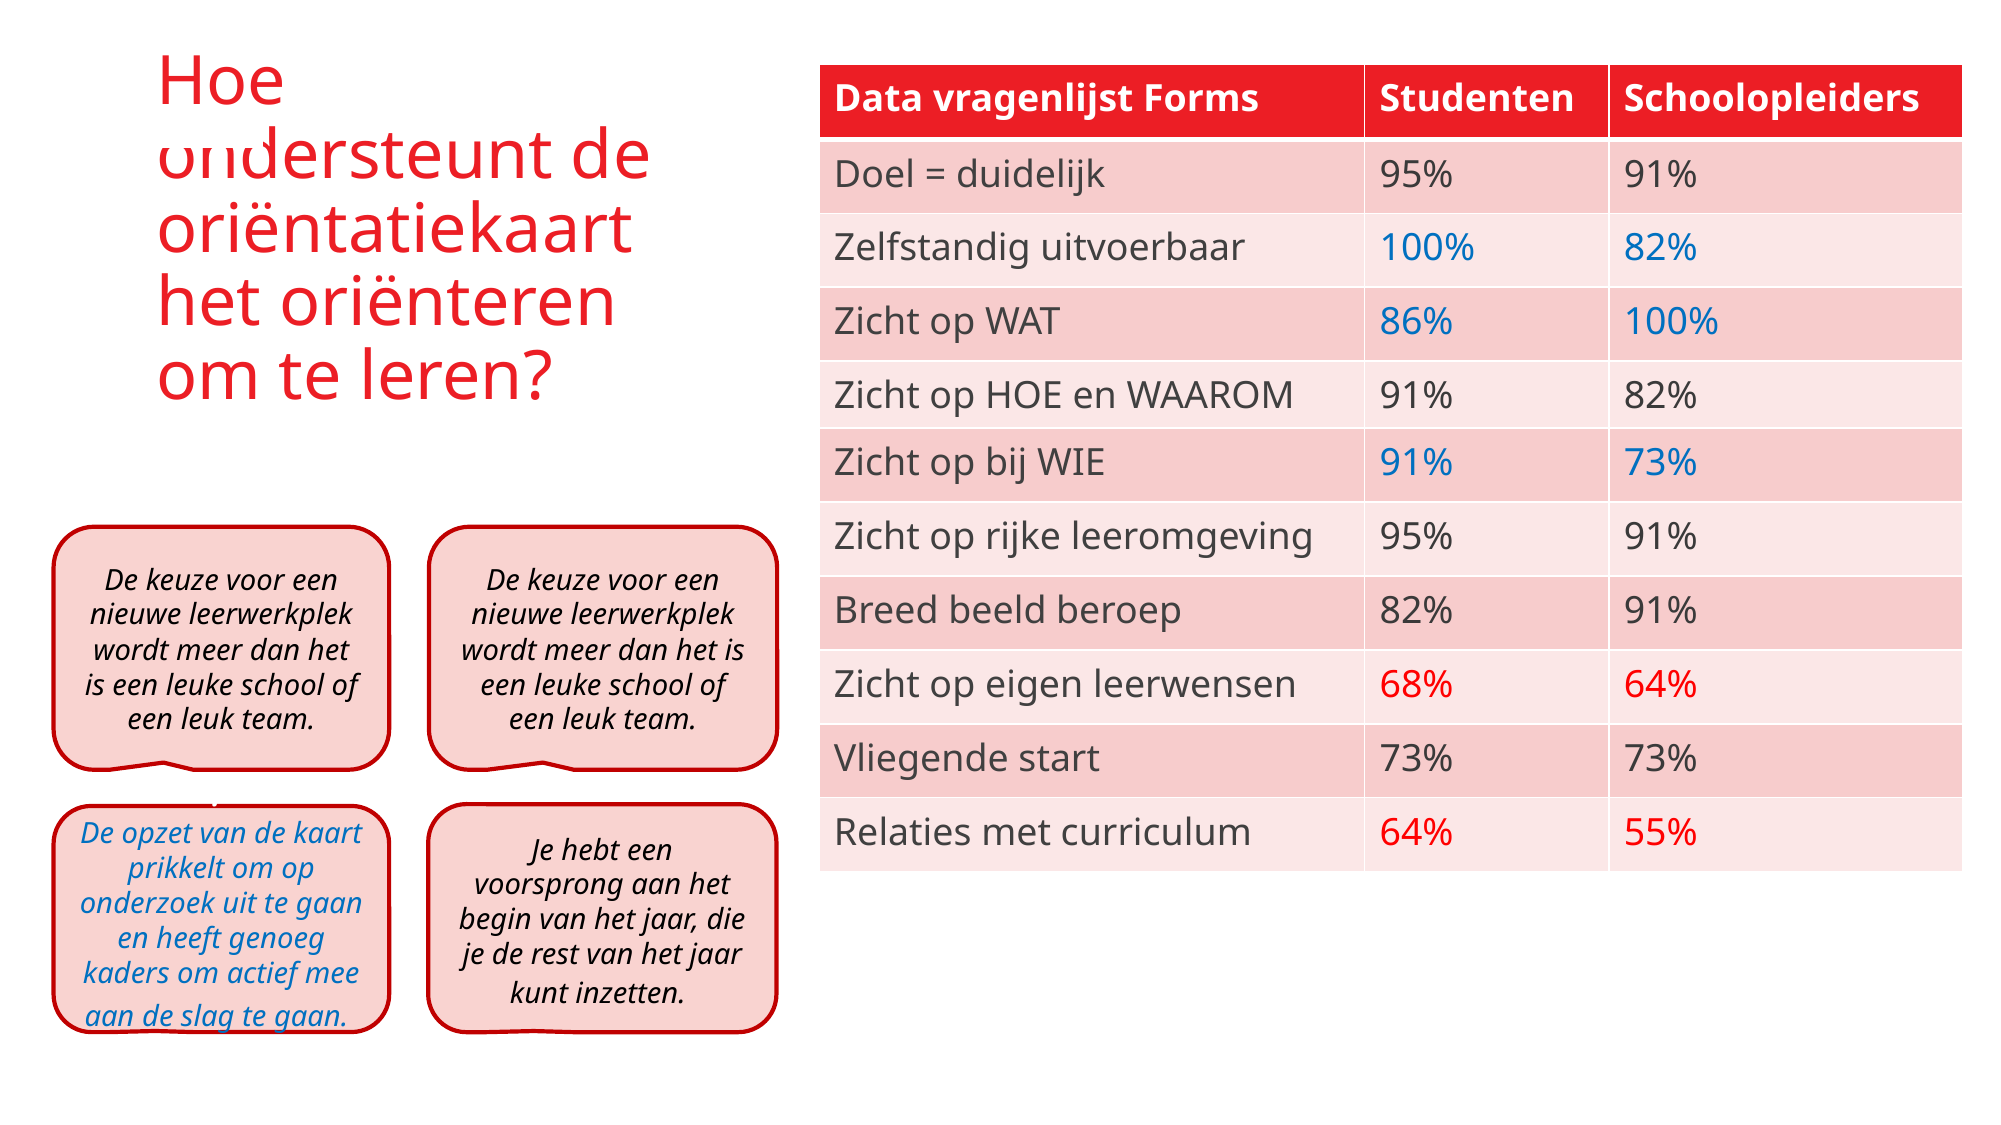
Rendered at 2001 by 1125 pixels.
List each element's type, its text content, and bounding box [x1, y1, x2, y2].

table_header Data vragenlijst Forms [820, 65, 1364, 137]
table_cell 86% [1365, 288, 1608, 360]
table_cell Zicht op rijke leeromgeving [820, 503, 1364, 575]
table_cell Zelfstandig uitvoerbaar [820, 214, 1364, 286]
table_cell 73% [1610, 429, 1962, 501]
table_cell Relaties met curriculum [820, 798, 1364, 871]
table_header Studenten [1365, 65, 1608, 137]
table_cell 91% [1610, 503, 1962, 575]
table_cell 73% [1610, 725, 1962, 797]
table_cell Zicht op HOE en WAAROM [820, 362, 1364, 427]
table_cell 91% [1365, 429, 1608, 501]
table_cell 64% [1610, 651, 1962, 723]
table_cell 100% [1610, 288, 1962, 360]
table_cell 100% [1365, 214, 1608, 286]
text_box J Je hebt een voorsprong aan het begin van het jaar, die je de rest van het jaar kunt inzetten. . [426, 801, 779, 1035]
table_cell 91% [1610, 577, 1962, 649]
table_cell Vliegende start [820, 725, 1364, 797]
table_cell 91% [1610, 142, 1962, 213]
table_cell Doel = duidelijk [820, 142, 1364, 213]
table_header Schoolopleiders [1610, 65, 1962, 137]
table_cell 91% [1365, 362, 1608, 427]
table_cell 82% [1610, 214, 1962, 286]
table_cell 82% [1610, 362, 1962, 427]
table_cell Breed beeld beroep [820, 577, 1364, 649]
text_box De keuze voor een nieuwe leerwerkplek wordt meer dan het is een leuke school of een leuk team. [426, 524, 780, 772]
table_cell 64% [1365, 798, 1608, 871]
text_box De keuze voor een nieuwe leerwerkplek wordt meer dan het is een leuke school of een leuk team. [51, 524, 392, 772]
table_cell 82% [1365, 577, 1608, 649]
table_cell Zicht op bij WIE [820, 429, 1364, 501]
table_cell 95% [1365, 503, 1608, 575]
table_cell 95% [1365, 142, 1608, 213]
table_cell Zicht op eigen leerwensen [820, 651, 1364, 723]
title Hoe ondersteunt de oriëntatiekaart het oriënteren om te leren? [141, 38, 672, 609]
text_box . De opzet van de kaart prikkelt om op onderzoek uit te gaan en heeft genoeg kaders om actief mee aan de slag te gaan. [51, 803, 392, 1035]
table_cell 68% [1365, 651, 1608, 723]
table_cell 73% [1365, 725, 1608, 797]
table_cell 55% [1610, 798, 1962, 871]
table_cell Zicht op WAT [820, 288, 1364, 360]
